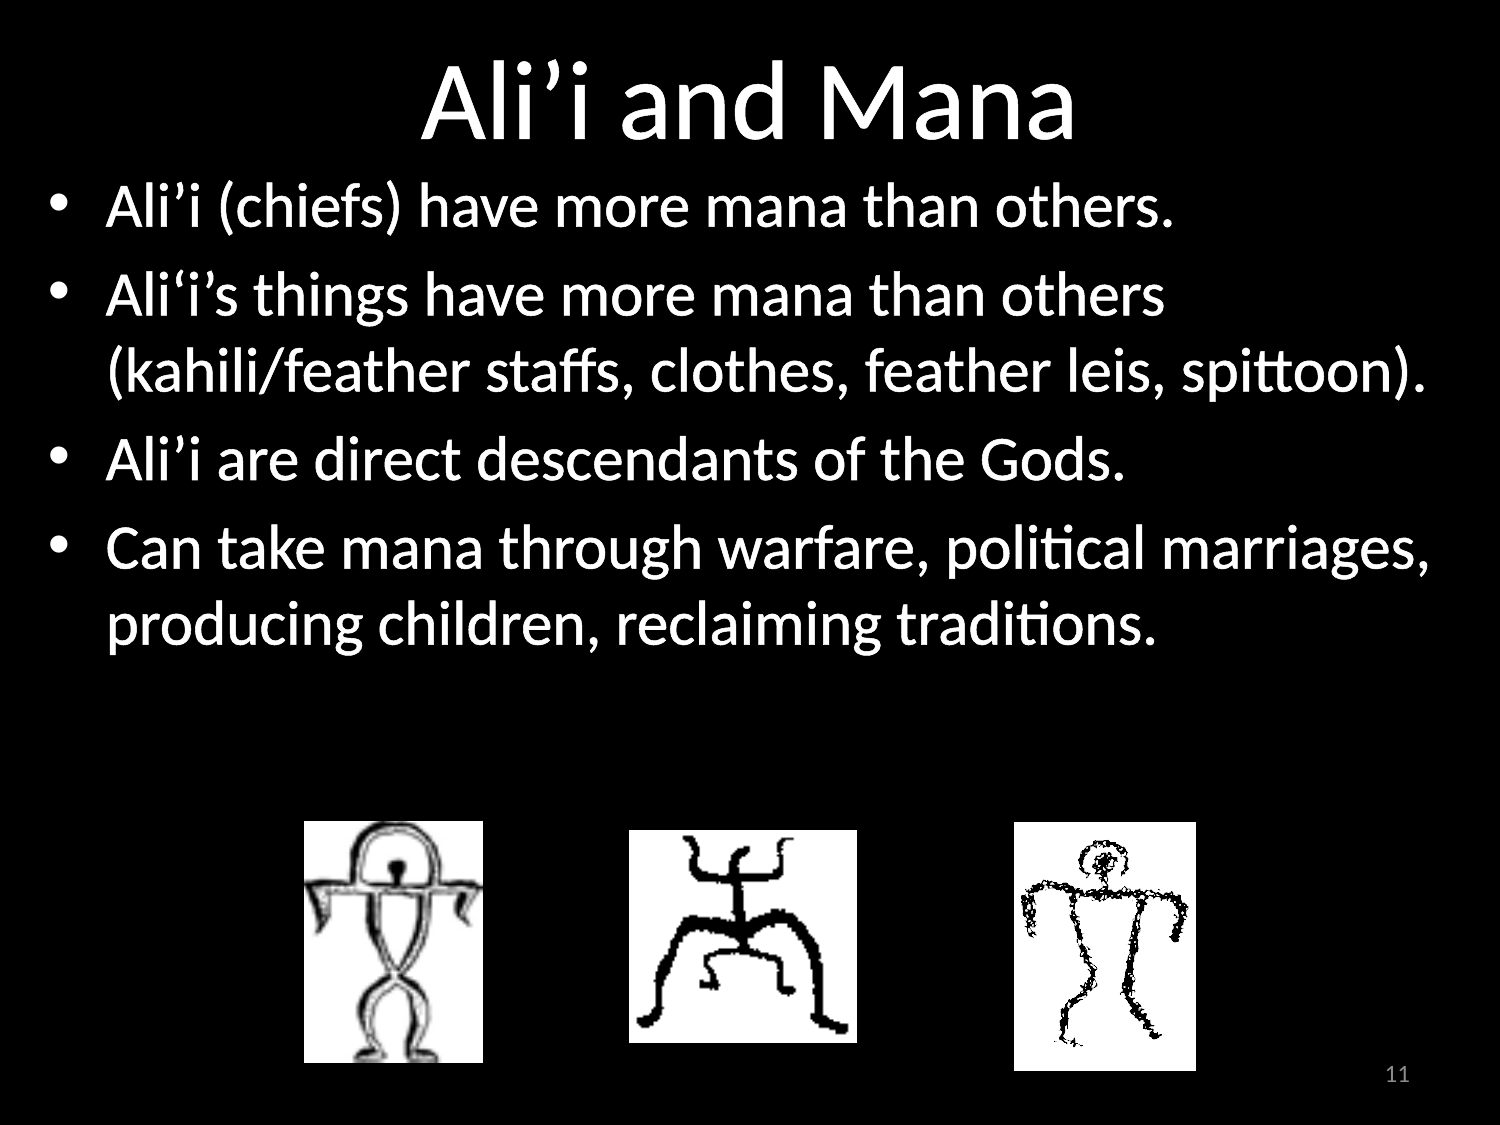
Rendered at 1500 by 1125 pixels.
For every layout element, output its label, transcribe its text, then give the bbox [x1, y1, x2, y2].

slide_number 11 [1074, 1042, 1425, 1103]
list Ali’i (chiefs) have more mana than others. Aliʻi’s things have more mana than others (kahili/feather staffs, clothes, feather leis, spittoon). Ali’i are direct descendants of the Gods. Can take mana through warfare, political marriages, producing children, reclaiming traditions. [32, 155, 1471, 786]
title Ali’i and Mana [75, 0, 1425, 155]
picture [629, 829, 857, 1043]
picture [1013, 821, 1196, 1071]
picture [304, 821, 483, 1063]
